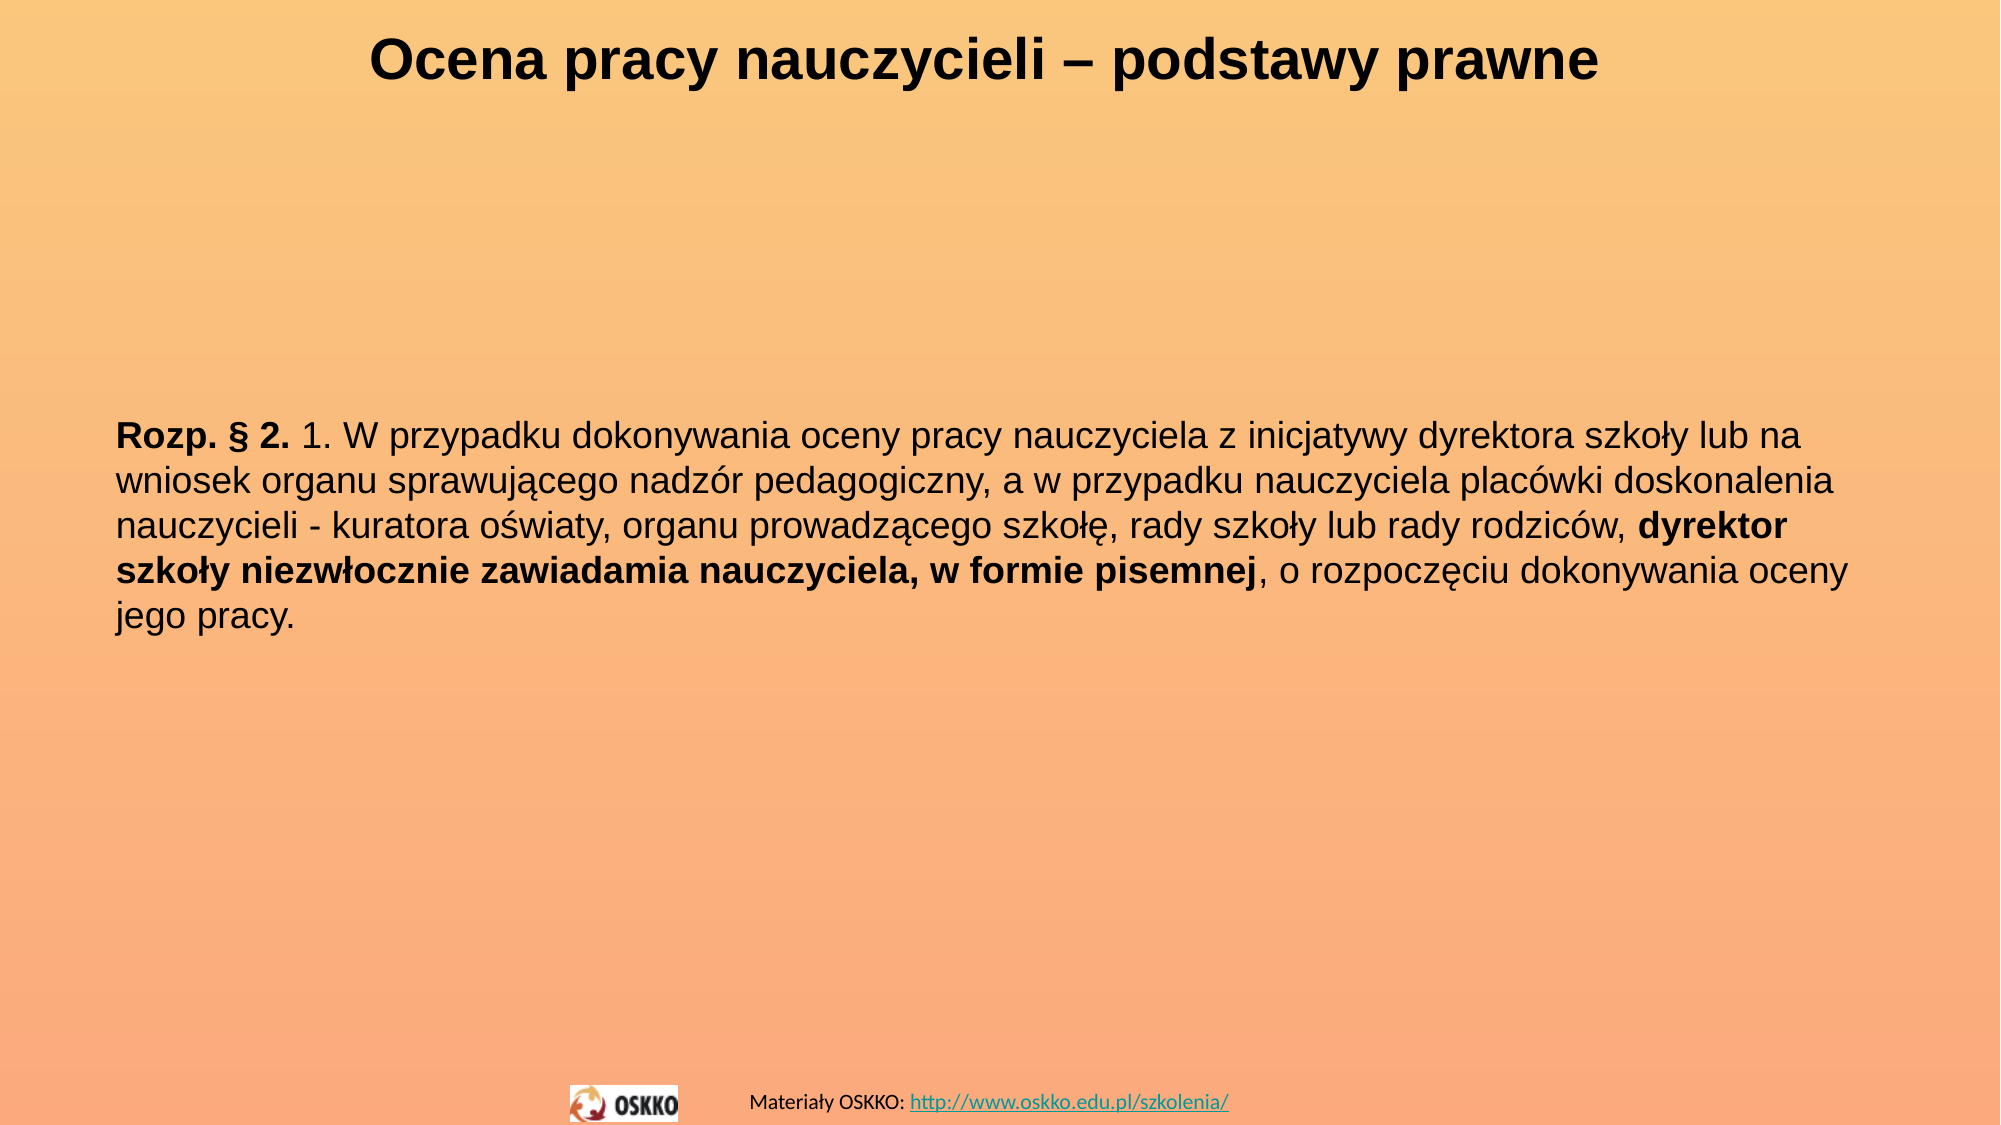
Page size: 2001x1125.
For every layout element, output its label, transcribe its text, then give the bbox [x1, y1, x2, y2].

picture [570, 1085, 678, 1123]
text_box Rozp. § 2. 1. W przypadku dokonywania oceny pracy nauczyciela z inicjatywy dyrektora szkoły lub na wniosek organu sprawującego nadzór pedagogiczny, a w przypadku nauczyciela placówki doskonalenia nauczycieli - kuratora oświaty, organu prowadzącego szkołę, rady szkoły lub rady rodziców, dyrektor szkoły niezwłocznie zawiadamia nauczyciela, w formie pisemnej, o rozpoczęciu dokonywania oceny jego pracy. [101, 268, 1886, 644]
text_box Ocena pracy nauczycieli – podstawy prawne [249, 13, 1721, 144]
text_box Materiały OSKKO: http://www.oskko.edu.pl/szkolenia/ [493, 1080, 1500, 1122]
